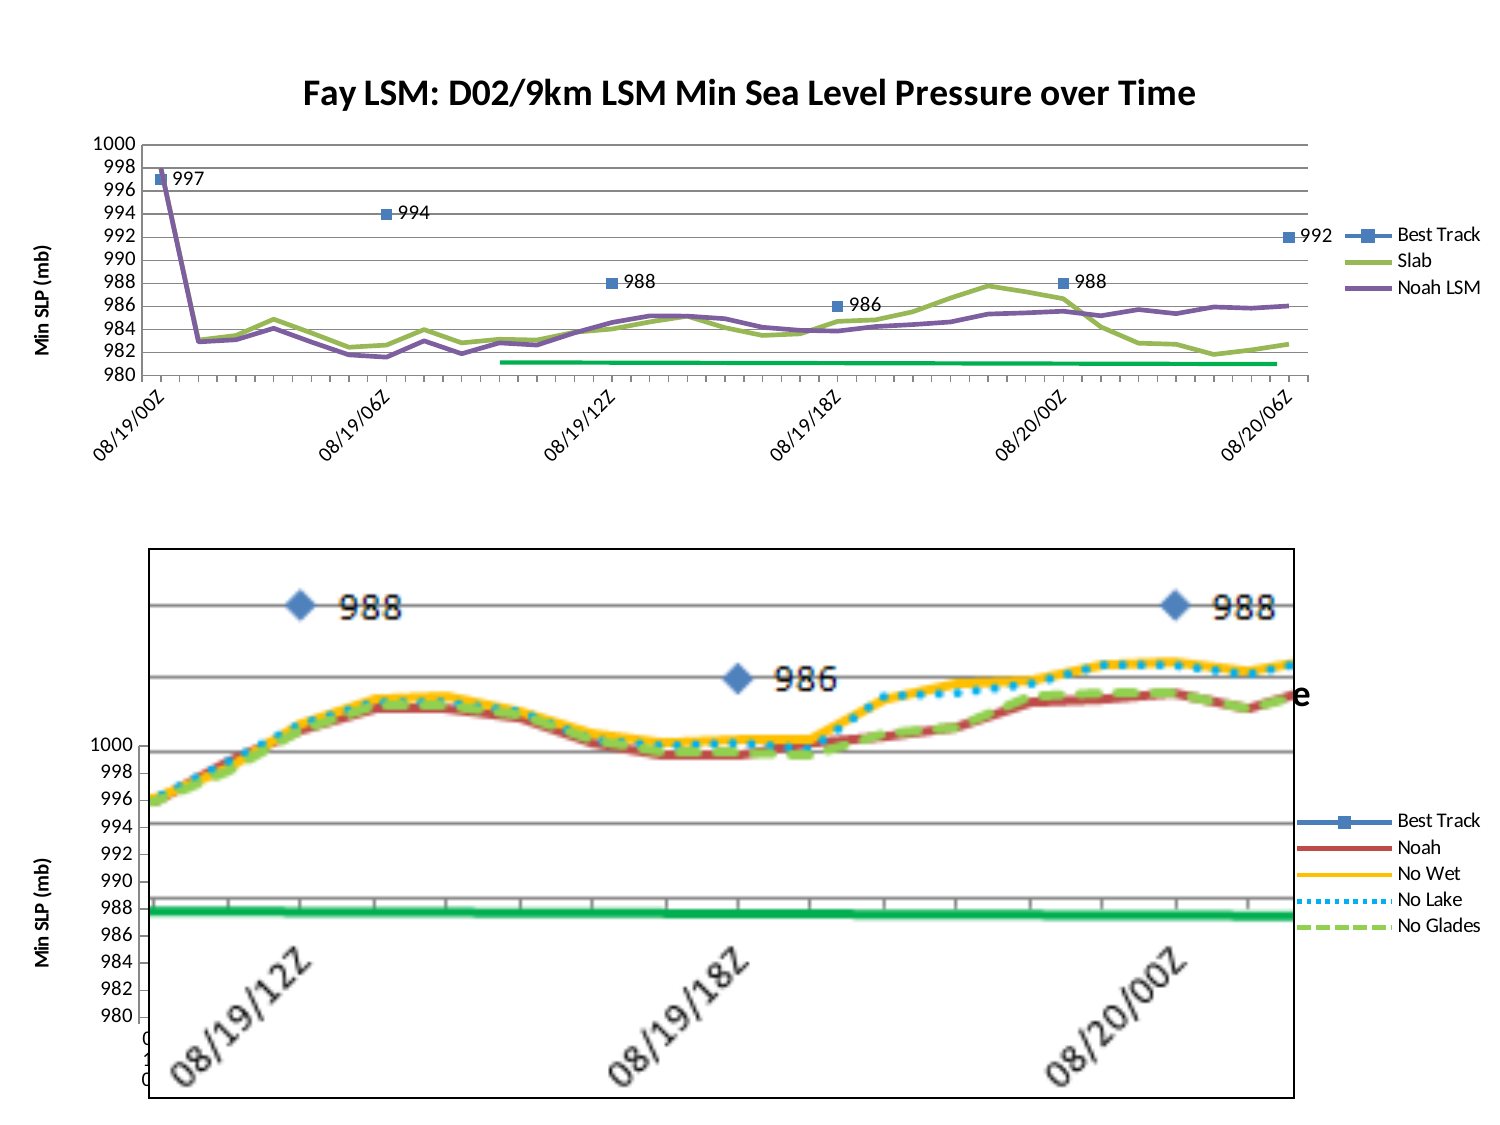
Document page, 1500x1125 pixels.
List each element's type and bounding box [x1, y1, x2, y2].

picture [149, 549, 1294, 1097]
chart [0, 49, 1500, 476]
chart [0, 649, 1500, 1101]
